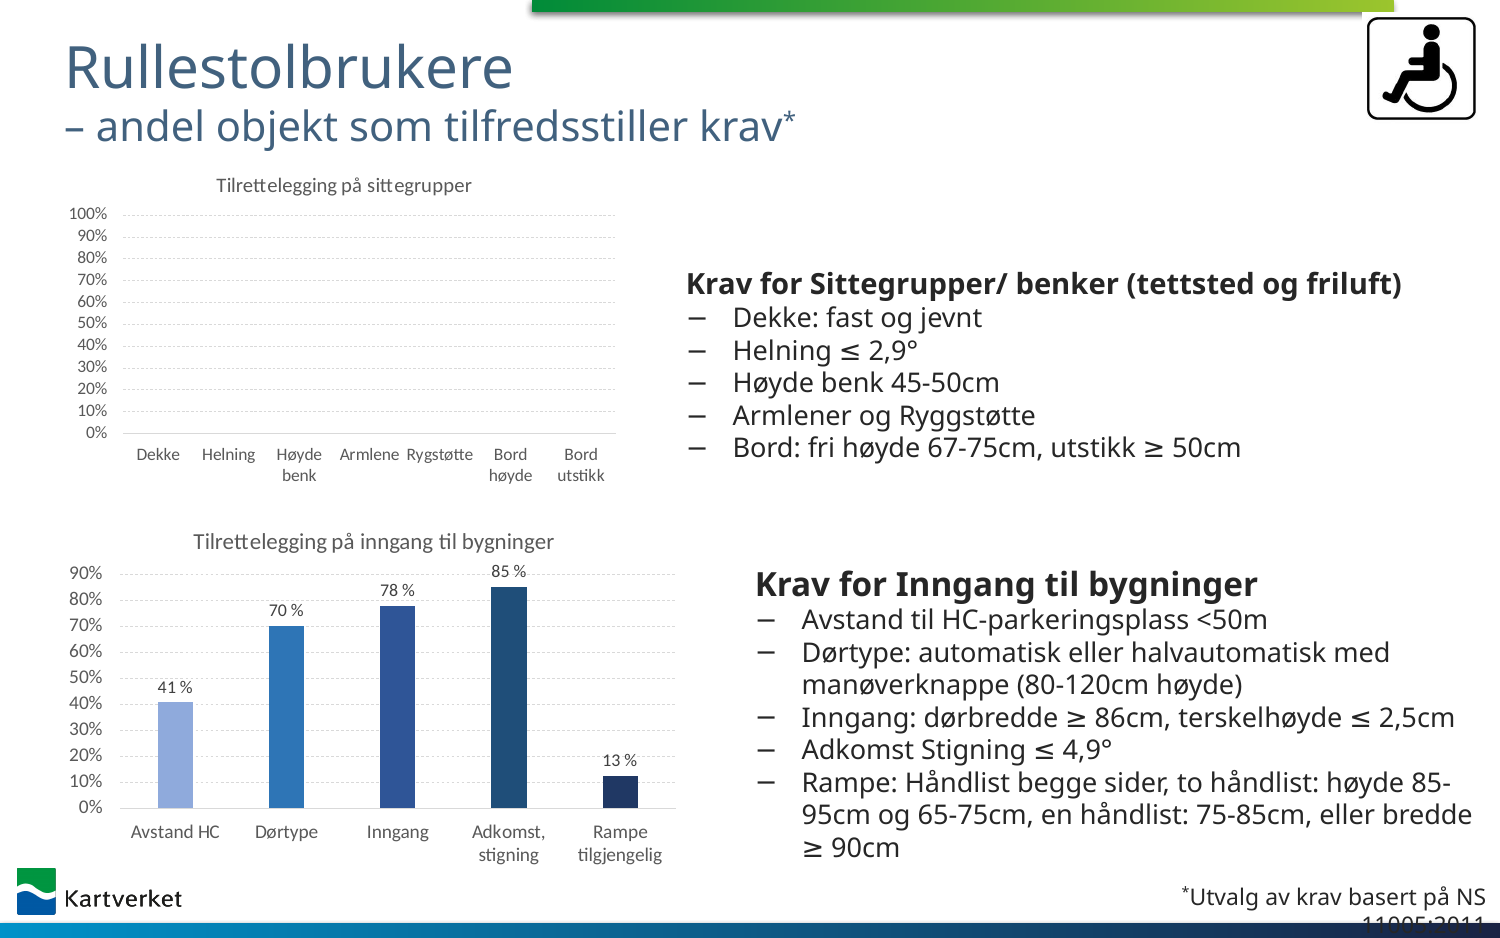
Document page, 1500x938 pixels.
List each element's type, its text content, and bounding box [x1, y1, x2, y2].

text_box Krav for Inngang til bygninger Avstand til HC-parkeringsplass <50m Dørtype: automatisk eller halvautomatisk med manøverknappe (80-120cm høyde) Inngang: dørbredde ≥ 86cm, terskelhøyde ≤ 2,5cm Adkomst Stigning ≤ 4,9° Rampe: Håndlist begge sider, to håndlist: høyde 85-95cm og 65-75cm, en håndlist: 75-85cm, eller bredde ≥ 90cm [740, 555, 1491, 870]
picture [62, 166, 626, 492]
text_box Rullestolbrukere – andel objekt som tilfredsstiller krav* [49, 25, 1431, 158]
text_box Krav for Sittegrupper/ benker (tettsted og friluft) Dekke: fast og jevnt Helning ≤ 2,9° Høyde benk 45-50cm Armlener og Ryggstøtte Bord: fri høyde 67-75cm, utstikk ≥ 50cm [670, 258, 1418, 471]
picture [62, 520, 687, 874]
text_box *Utvalg av krav basert på NS 11005:2011 [1068, 873, 1500, 938]
picture [1362, 12, 1481, 126]
